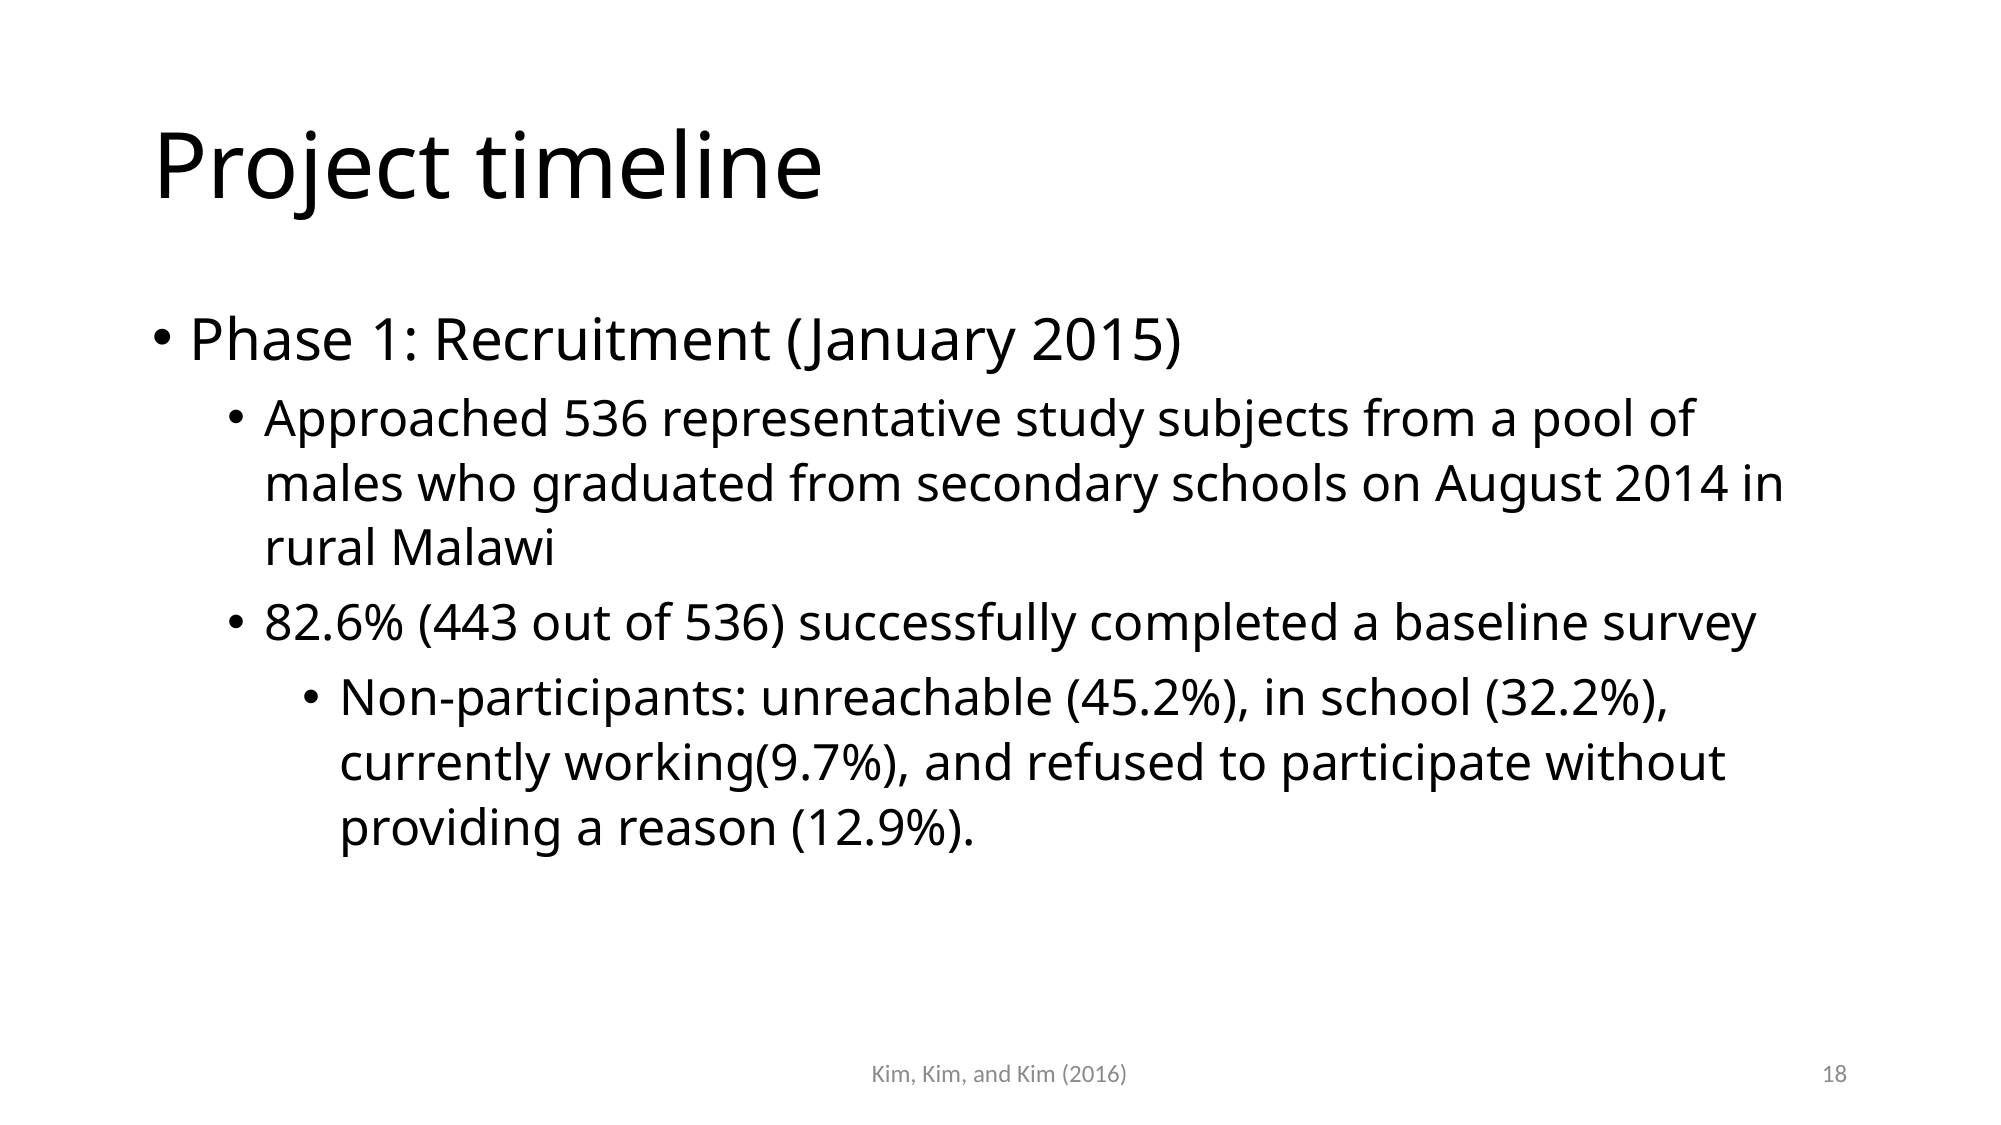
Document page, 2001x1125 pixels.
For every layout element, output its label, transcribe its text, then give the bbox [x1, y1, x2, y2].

footer Kim, Kim, and Kim (2016) [662, 1042, 1338, 1103]
slide_number 18 [1412, 1042, 1863, 1103]
title Project timeline [137, 59, 1863, 278]
list Phase 1: Recruitment (January 2015) Approached 536 representative study subjects from a pool of males who graduated from secondary schools on August 2014 in rural Malawi 82.6% (443 out of 536) successfully completed a baseline survey Non-participants: unreachable (45.2%), in school (32.2%), currently working(9.7%), and refused to participate without providing a reason (12.9%). [137, 299, 1863, 1014]
